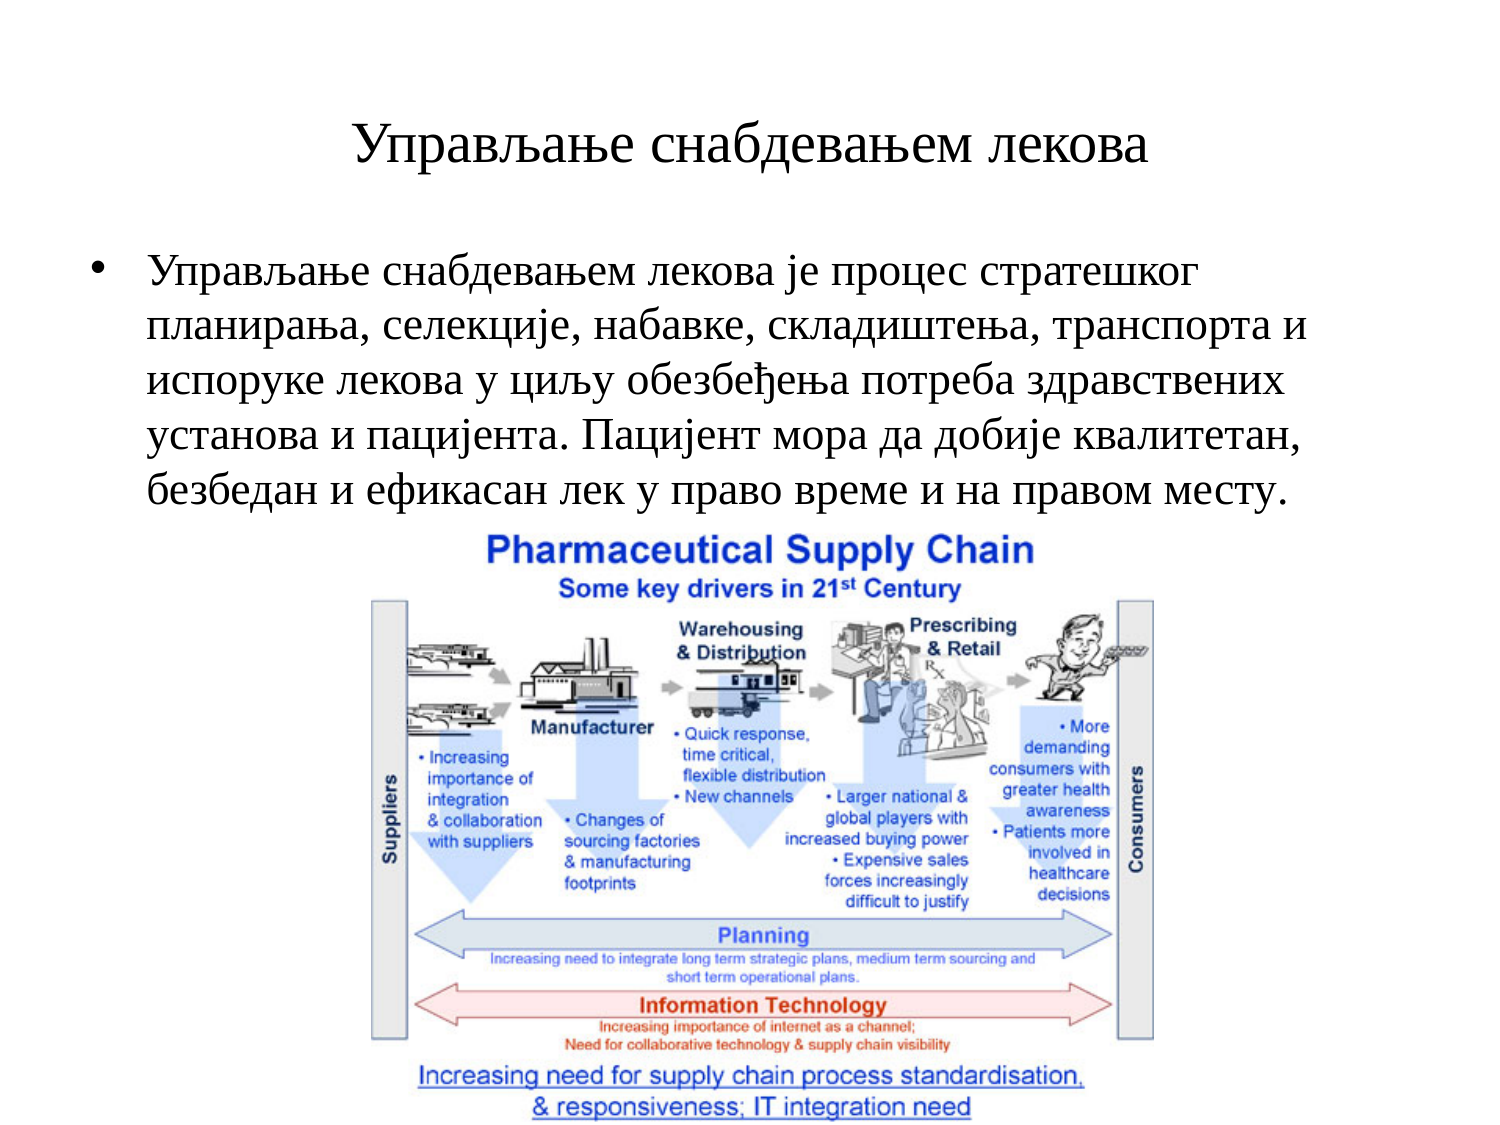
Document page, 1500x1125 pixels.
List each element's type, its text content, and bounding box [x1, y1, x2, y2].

picture [371, 521, 1154, 1125]
list Управљање снабдевањем лекова је процес стратешког планирања, селекције, набавке, складиштења, транспорта и испоруке лекова у циљу обезбеђења потреба здравствених установа и пацијента. Пацијент мора да добије квалитетан, безбедан и ефикасан лек у право време и на правом месту. [75, 231, 1425, 975]
title Управљање снабдевањем лекова [75, 45, 1425, 231]
